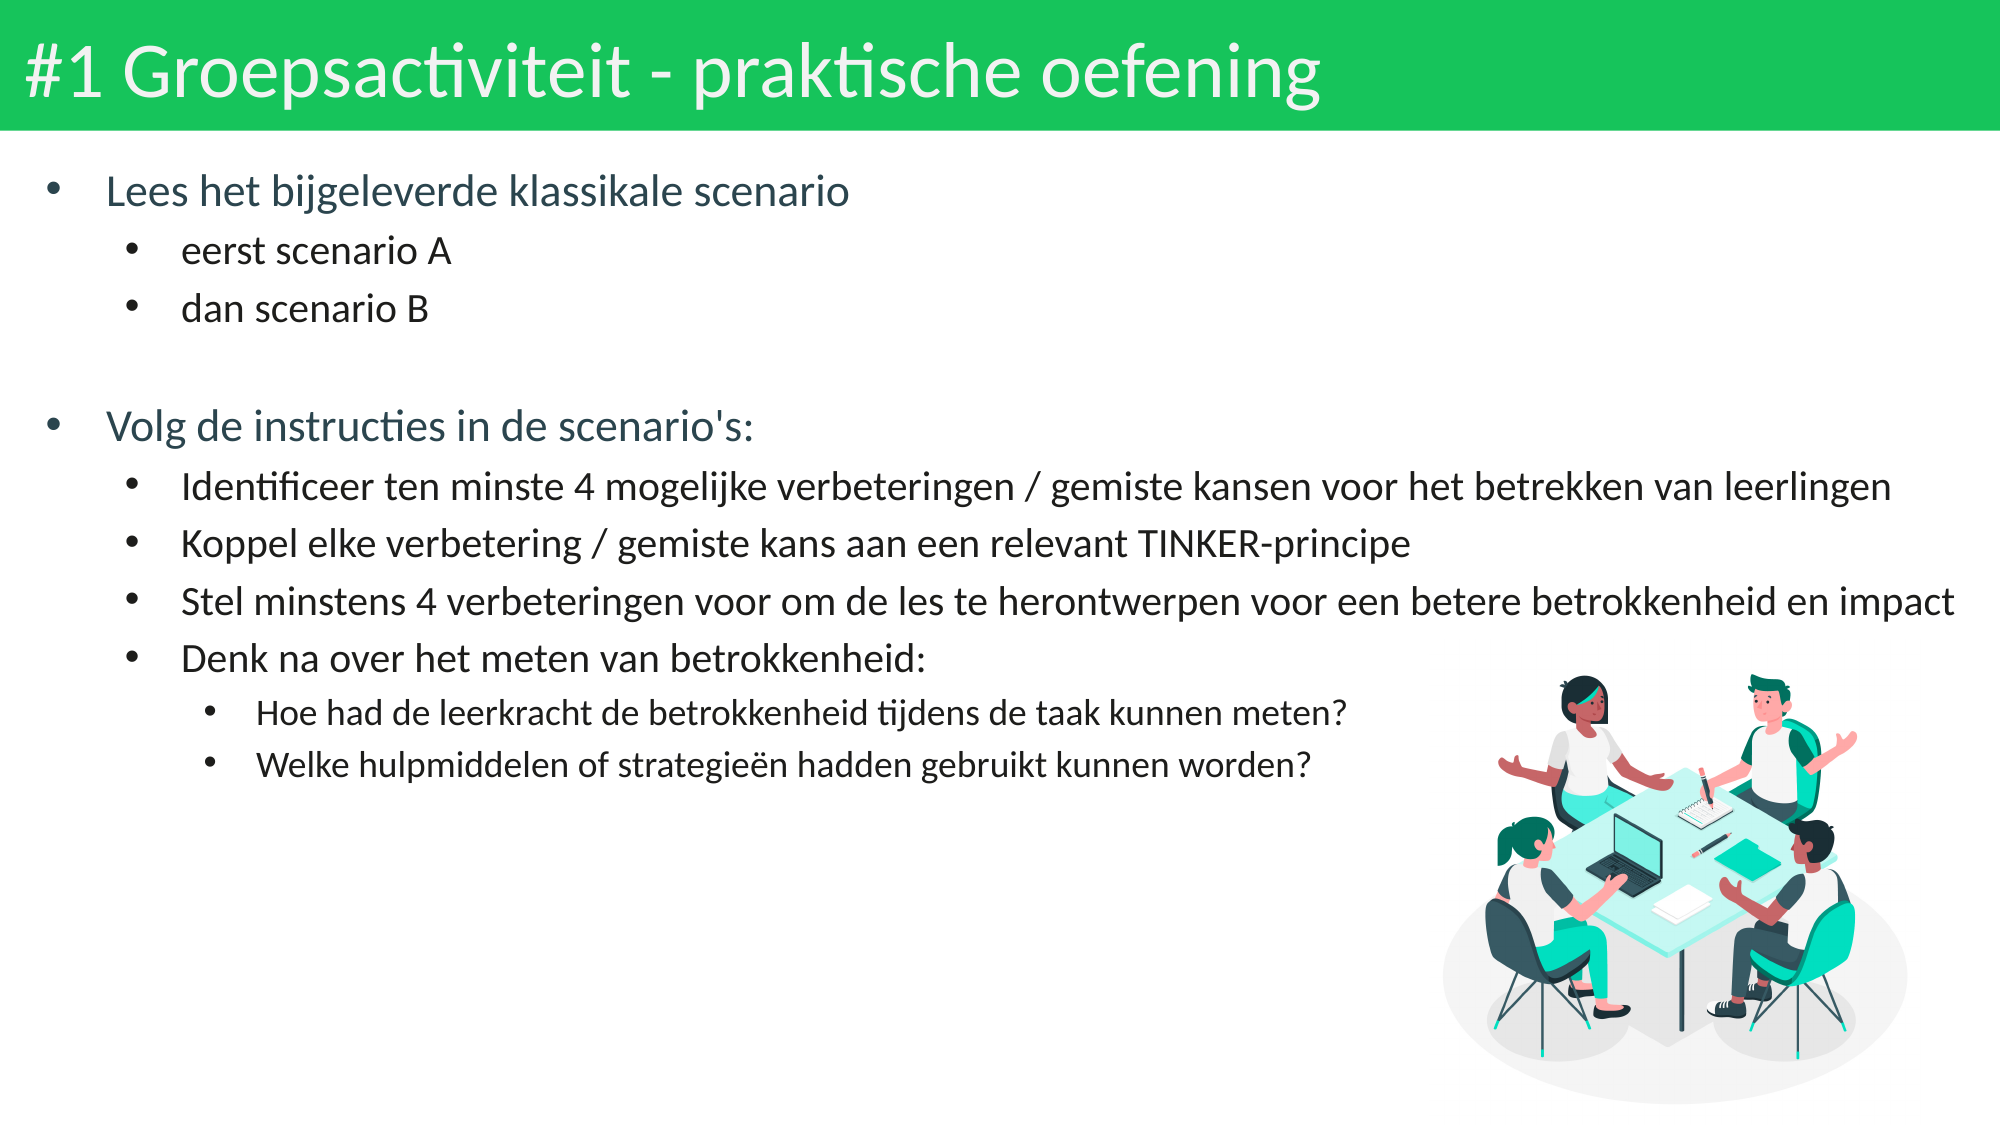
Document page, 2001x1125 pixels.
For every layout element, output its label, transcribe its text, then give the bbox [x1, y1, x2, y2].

title #1 Groepsactiviteit - praktische oefening [16, 13, 1976, 131]
list Lees het bijgeleverde klassikale scenario eerst scenario A dan scenario B Volg de instructies in de scenario's: Identificeer ten minste 4 mogelijke verbeteringen / gemiste kansen voor het betrekken van leerlingen Koppel elke verbetering / gemiste kans aan een relevant TINKER-principe Stel minstens 4 verbeteringen voor om de les te herontwerpen voor een betere betrokkenheid en impact Denk na over het meten van betrokkenheid: Hoe had de leerkracht de betrokkenheid tijdens de taak kunnen meten? Welke hulpmiddelen of strategieën hadden gebruikt kunnen worden? [16, 144, 1976, 1108]
picture [1429, 638, 1921, 1125]
